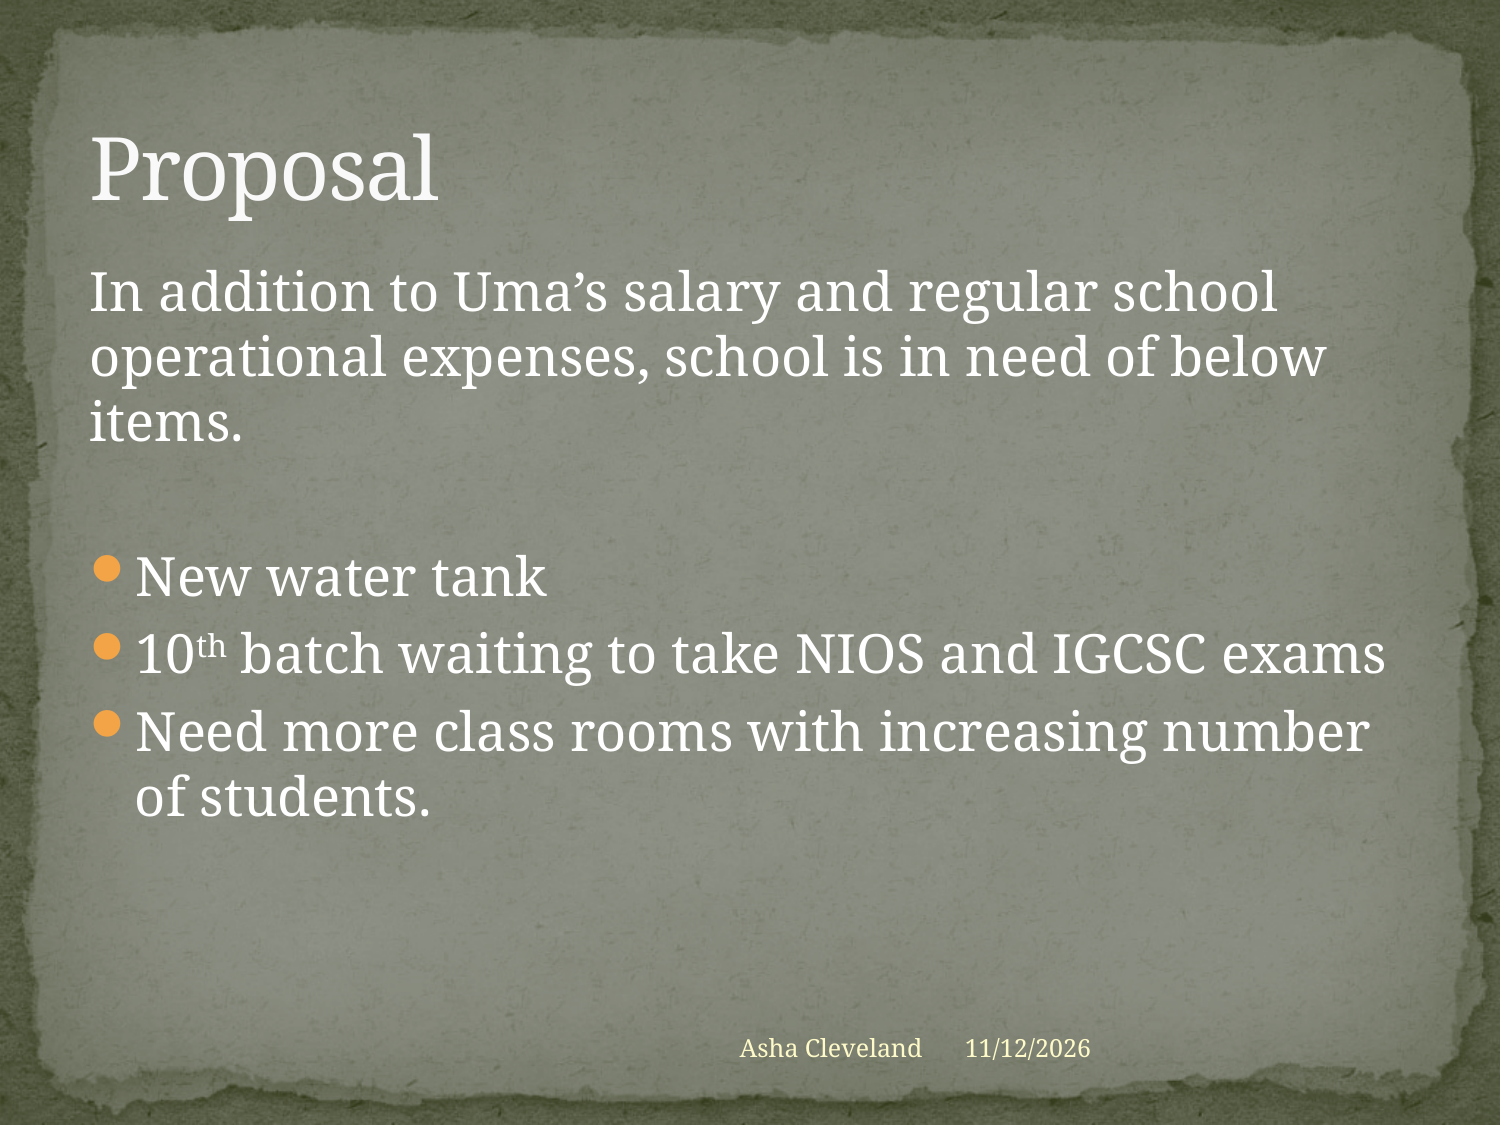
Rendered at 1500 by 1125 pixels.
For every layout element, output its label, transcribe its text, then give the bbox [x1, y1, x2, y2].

title Proposal [74, 24, 1425, 225]
list In addition to Uma’s salary and regular school operational expenses, school is in need of below items. New water tank 10th batch waiting to take NIOS and IGCSC exams Need more class rooms with increasing number of students. [75, 249, 1425, 1000]
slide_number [950, 1017, 1375, 1081]
footer Asha Cleveland [350, 1017, 938, 1081]
